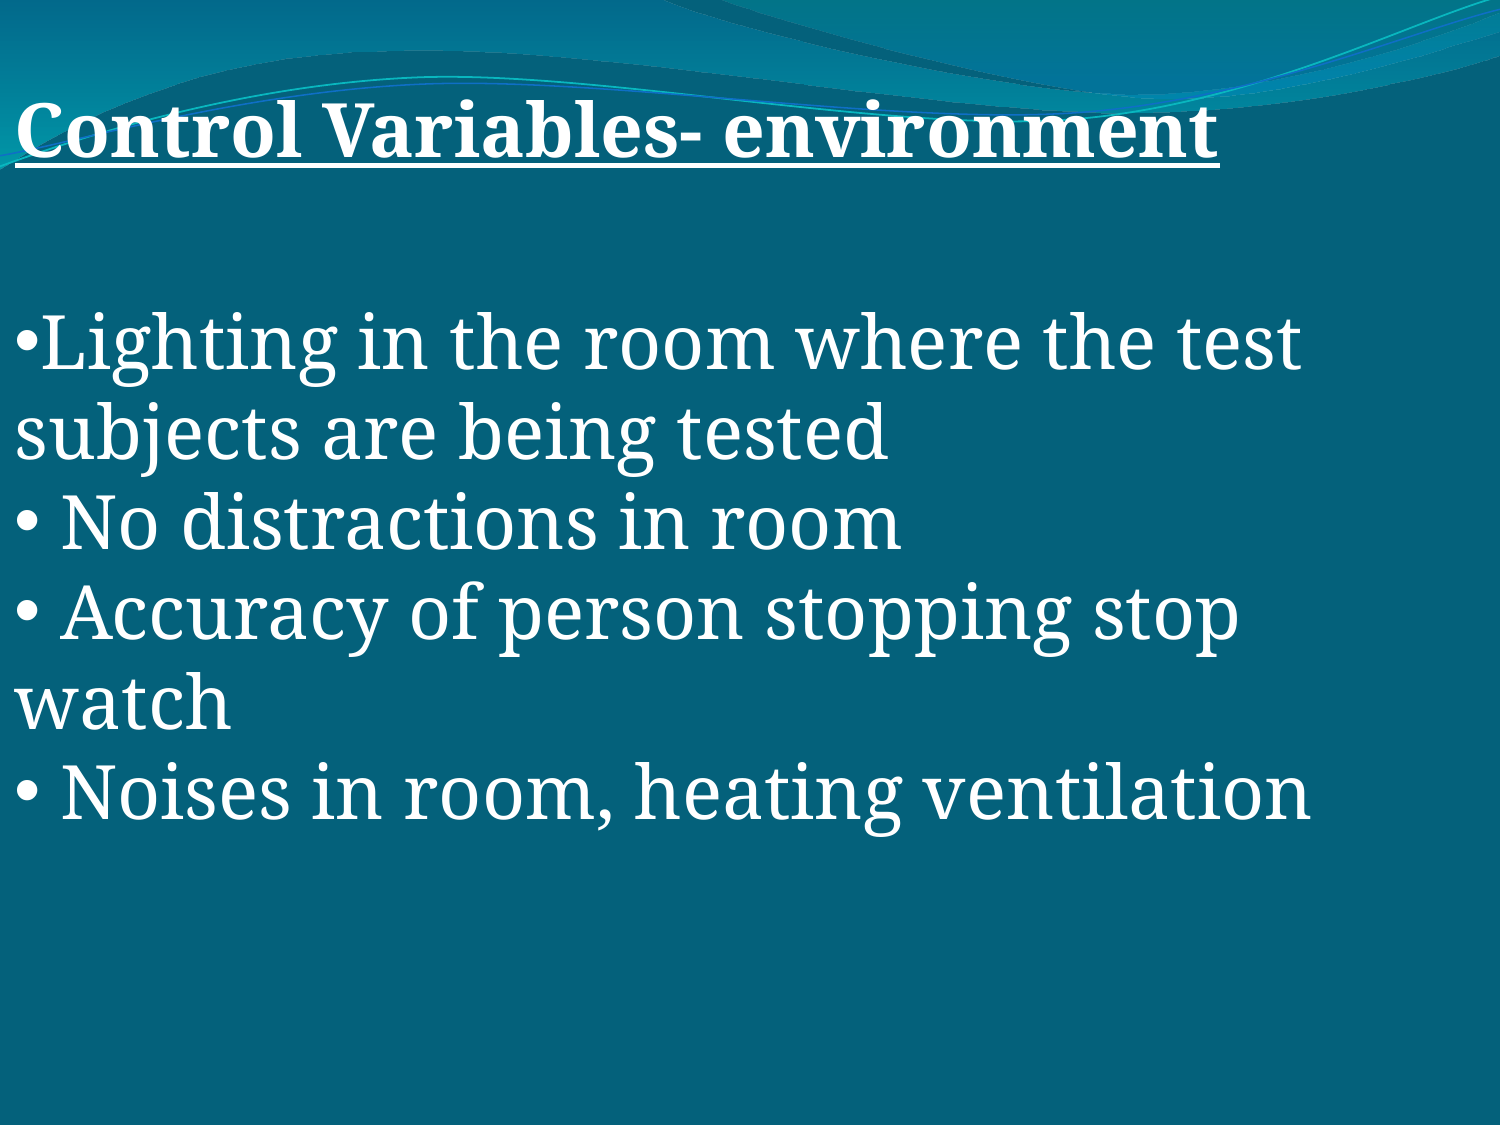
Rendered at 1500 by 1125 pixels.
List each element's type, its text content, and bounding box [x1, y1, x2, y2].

text_box Control Variables- environment [0, 74, 1500, 180]
text_box Lighting in the room where the test subjects are being tested No distractions in room Accuracy of person stopping stop watch Noises in room, heating ventilation [0, 287, 1413, 1113]
